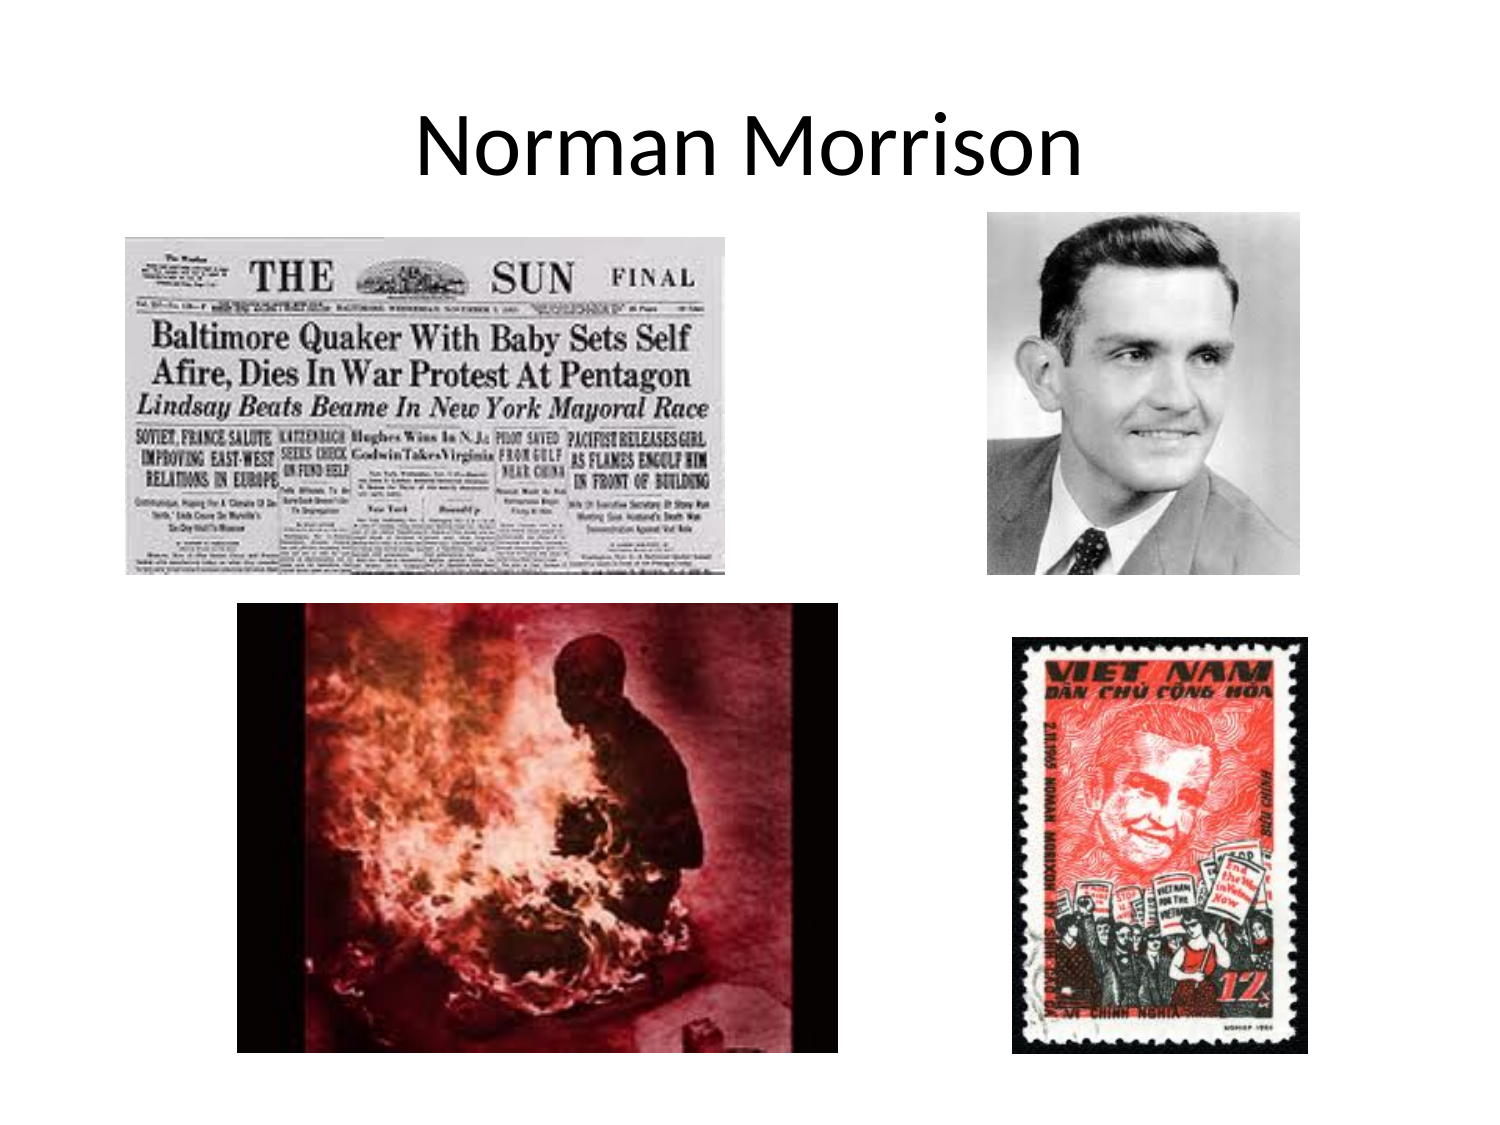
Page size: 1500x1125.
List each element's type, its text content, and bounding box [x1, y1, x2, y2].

picture [987, 212, 1301, 576]
picture [1012, 637, 1309, 1054]
title Norman Morrison [75, 45, 1425, 233]
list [124, 237, 726, 576]
picture [237, 603, 838, 1054]
